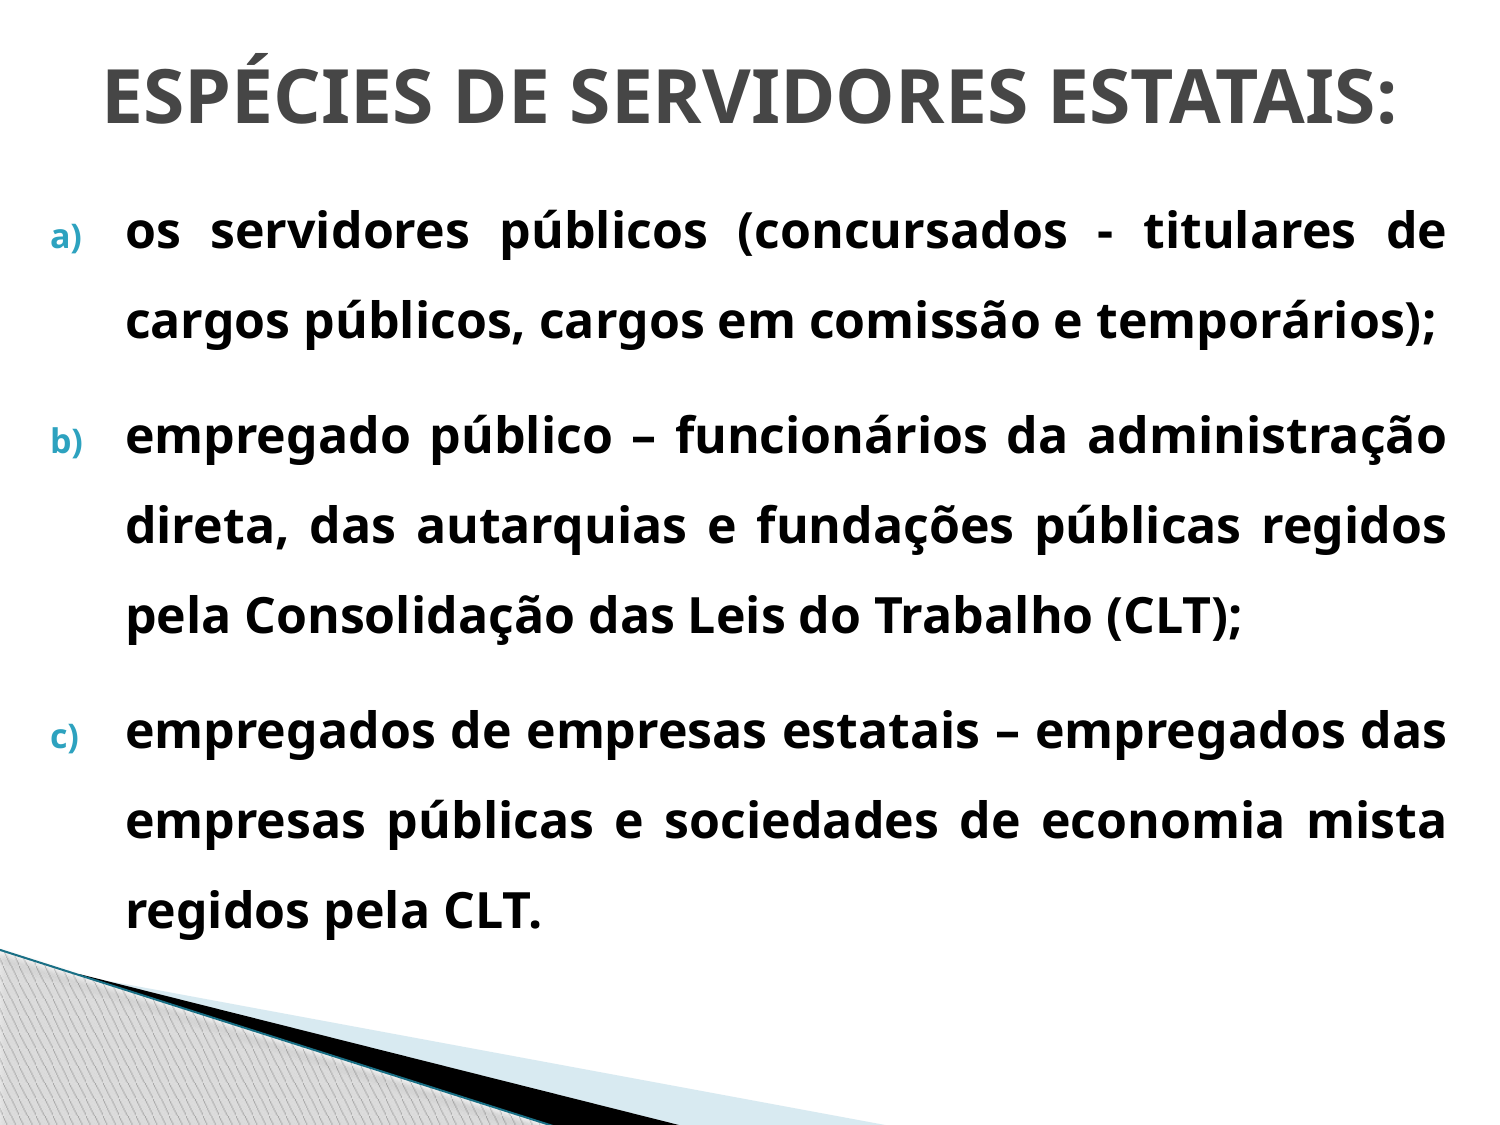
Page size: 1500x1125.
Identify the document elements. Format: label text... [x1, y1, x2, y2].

list os servidores públicos (concursados - titulares de cargos públicos, cargos em comissão e temporários); empregado público – funcionários da administração direta, das autarquias e fundações públicas regidos pela Consolidação das Leis do Trabalho (CLT); empregados de empresas estatais – empregados das empresas públicas e sociedades de economia mista regidos pela CLT. [35, 160, 1463, 1125]
title ESPÉCIES DE SERVIDORES ESTATAIS: [0, 0, 1500, 188]
